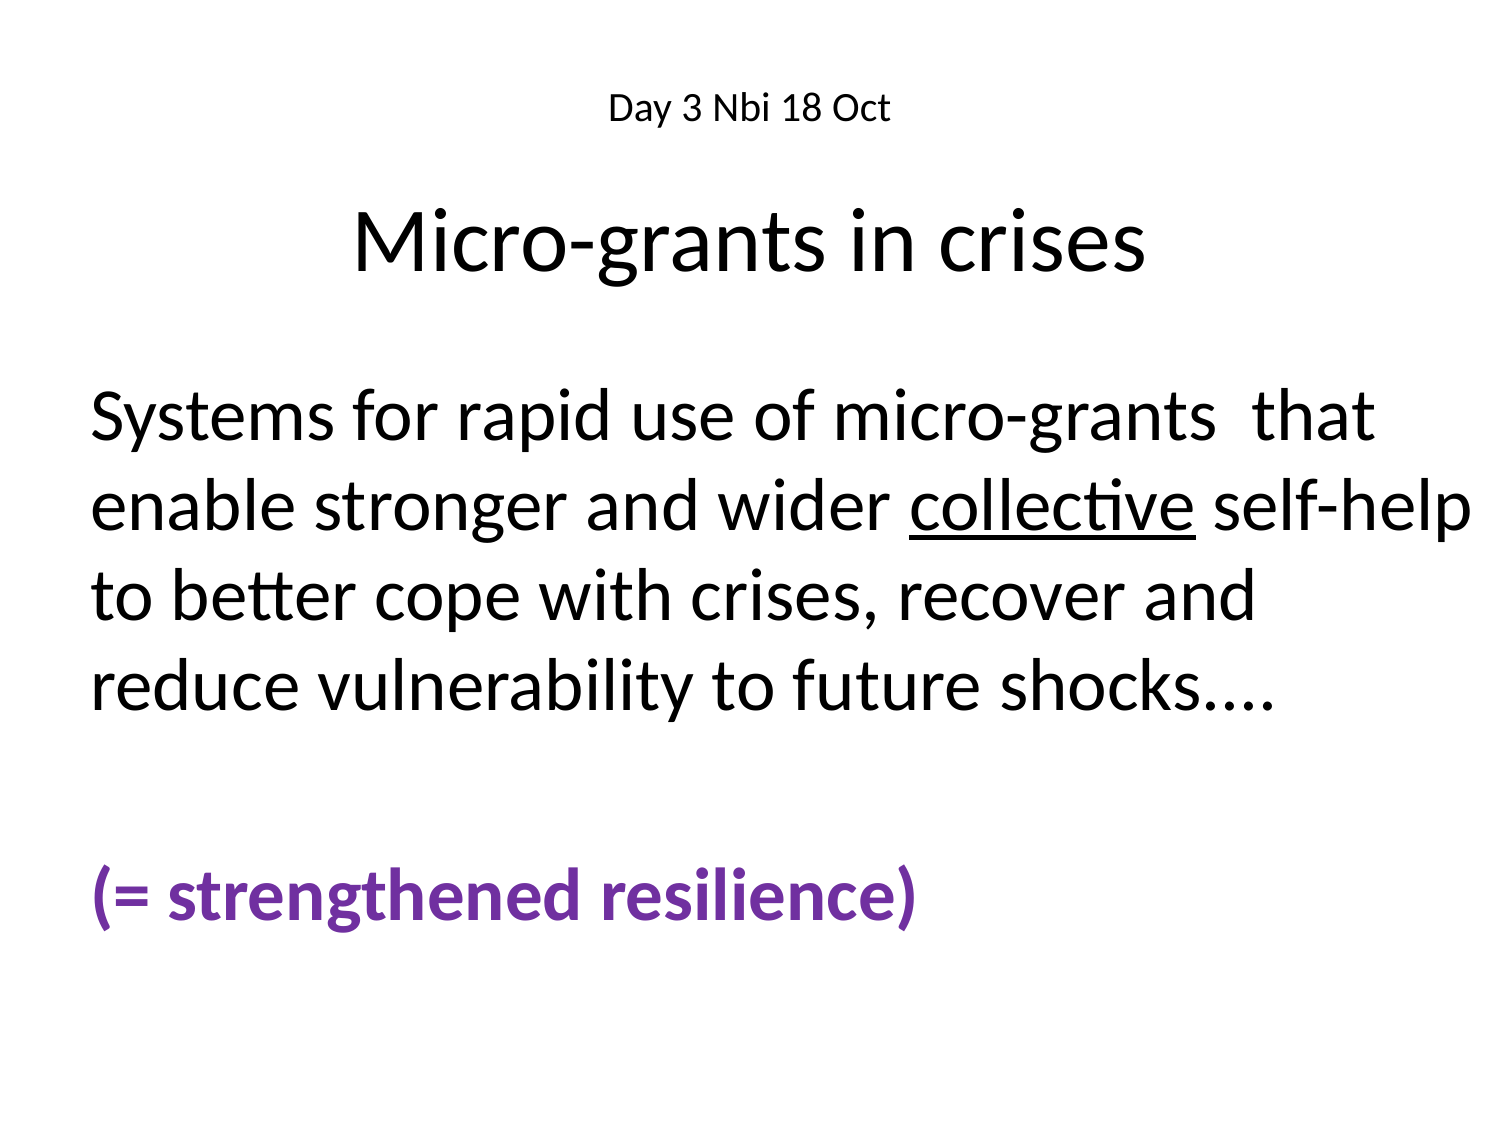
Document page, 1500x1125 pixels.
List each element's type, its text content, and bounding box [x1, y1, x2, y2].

list Systems for rapid use of micro-grants that enable stronger and wider collective self-help to better cope with crises, recover and reduce vulnerability to future shocks.... (= strengthened resilience) [75, 262, 1500, 1005]
title Day 3 Nbi 18 Oct Micro-grants in crises [75, 45, 1425, 262]
